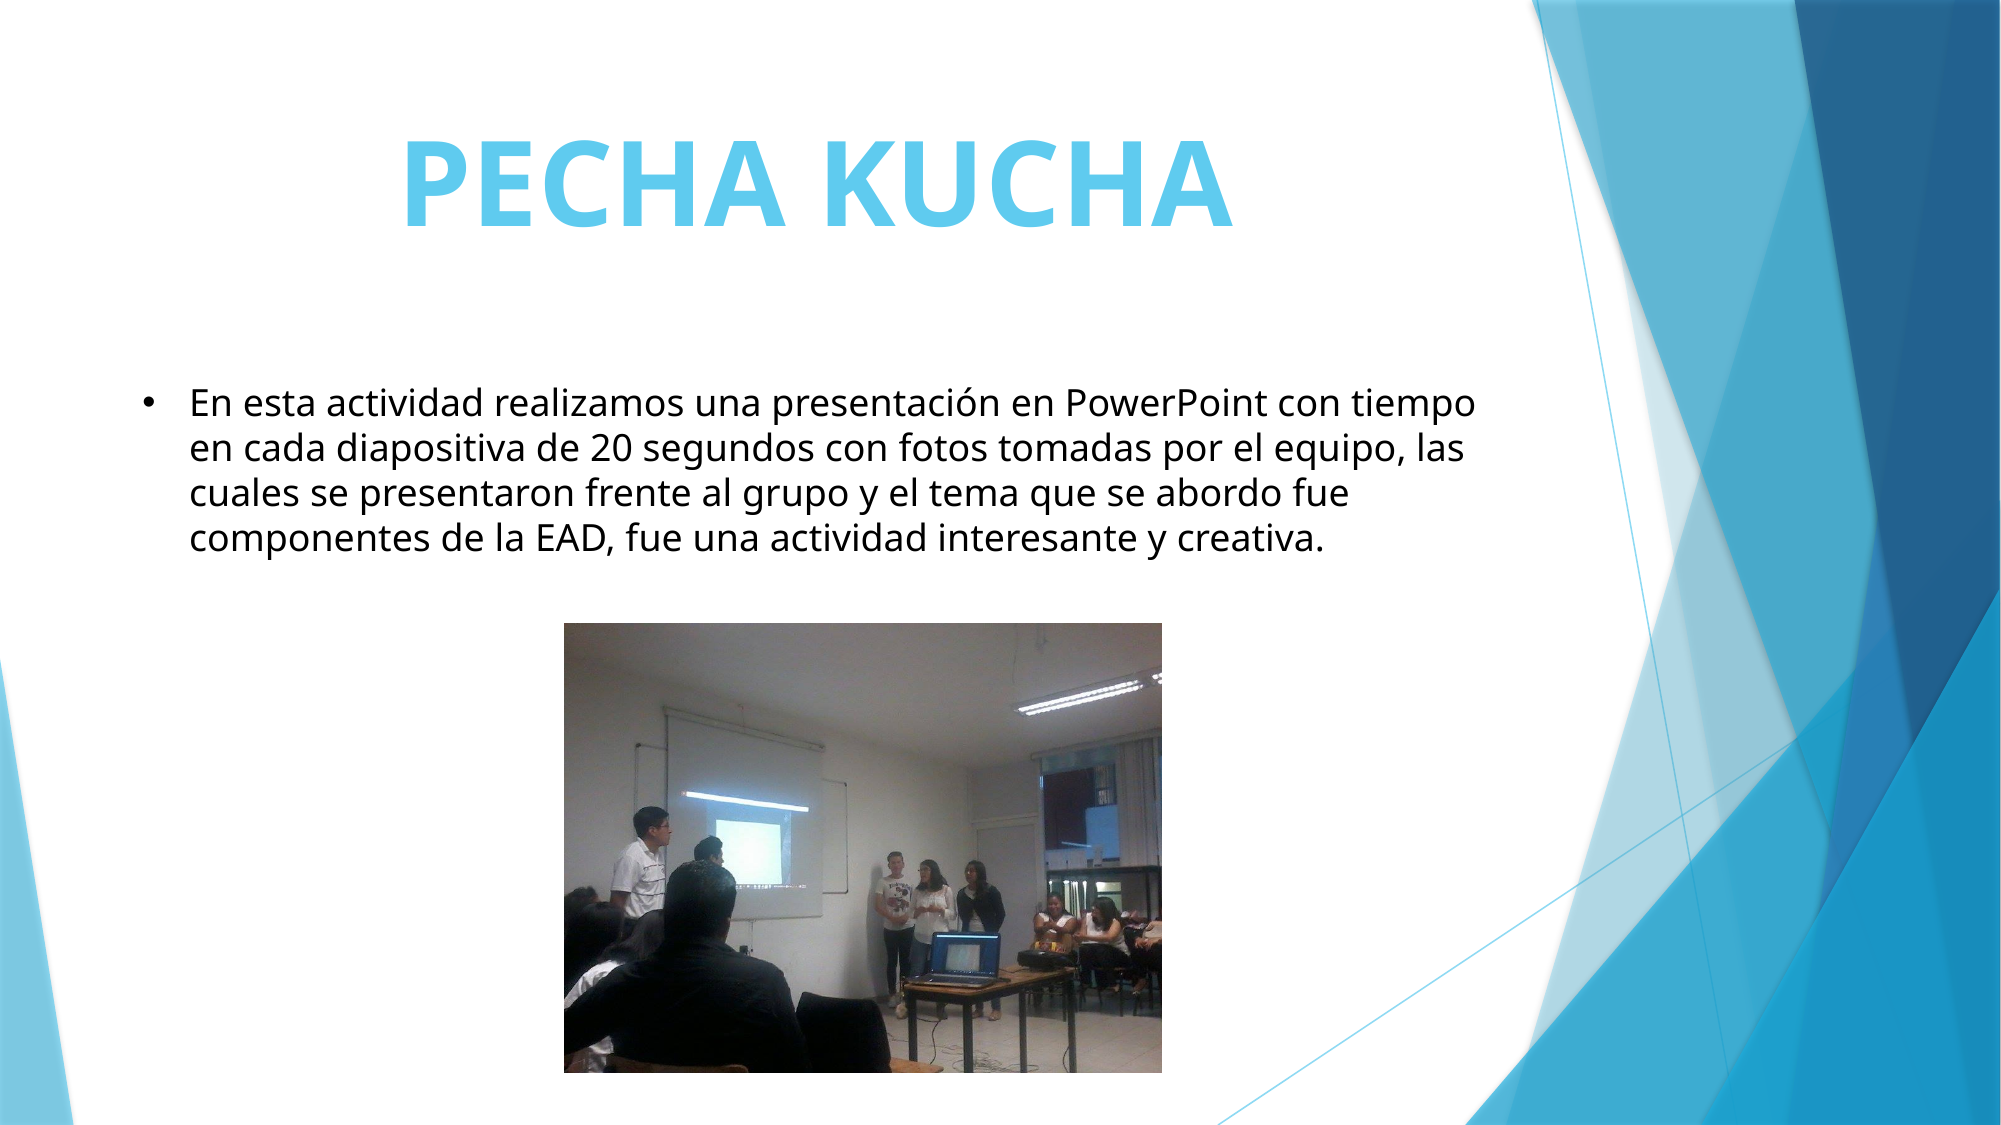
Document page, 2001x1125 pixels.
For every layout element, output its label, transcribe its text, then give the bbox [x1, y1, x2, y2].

title PECHA KUCHA [111, 99, 1522, 317]
text_box En esta actividad realizamos una presentación en PowerPoint con tiempo en cada diapositiva de 20 segundos con fotos tomadas por el equipo, las cuales se presentaron frente al grupo y el tema que se abordo fue componentes de la EAD, fue una actividad interesante y creativa. [127, 371, 1505, 567]
picture [563, 623, 1163, 1073]
